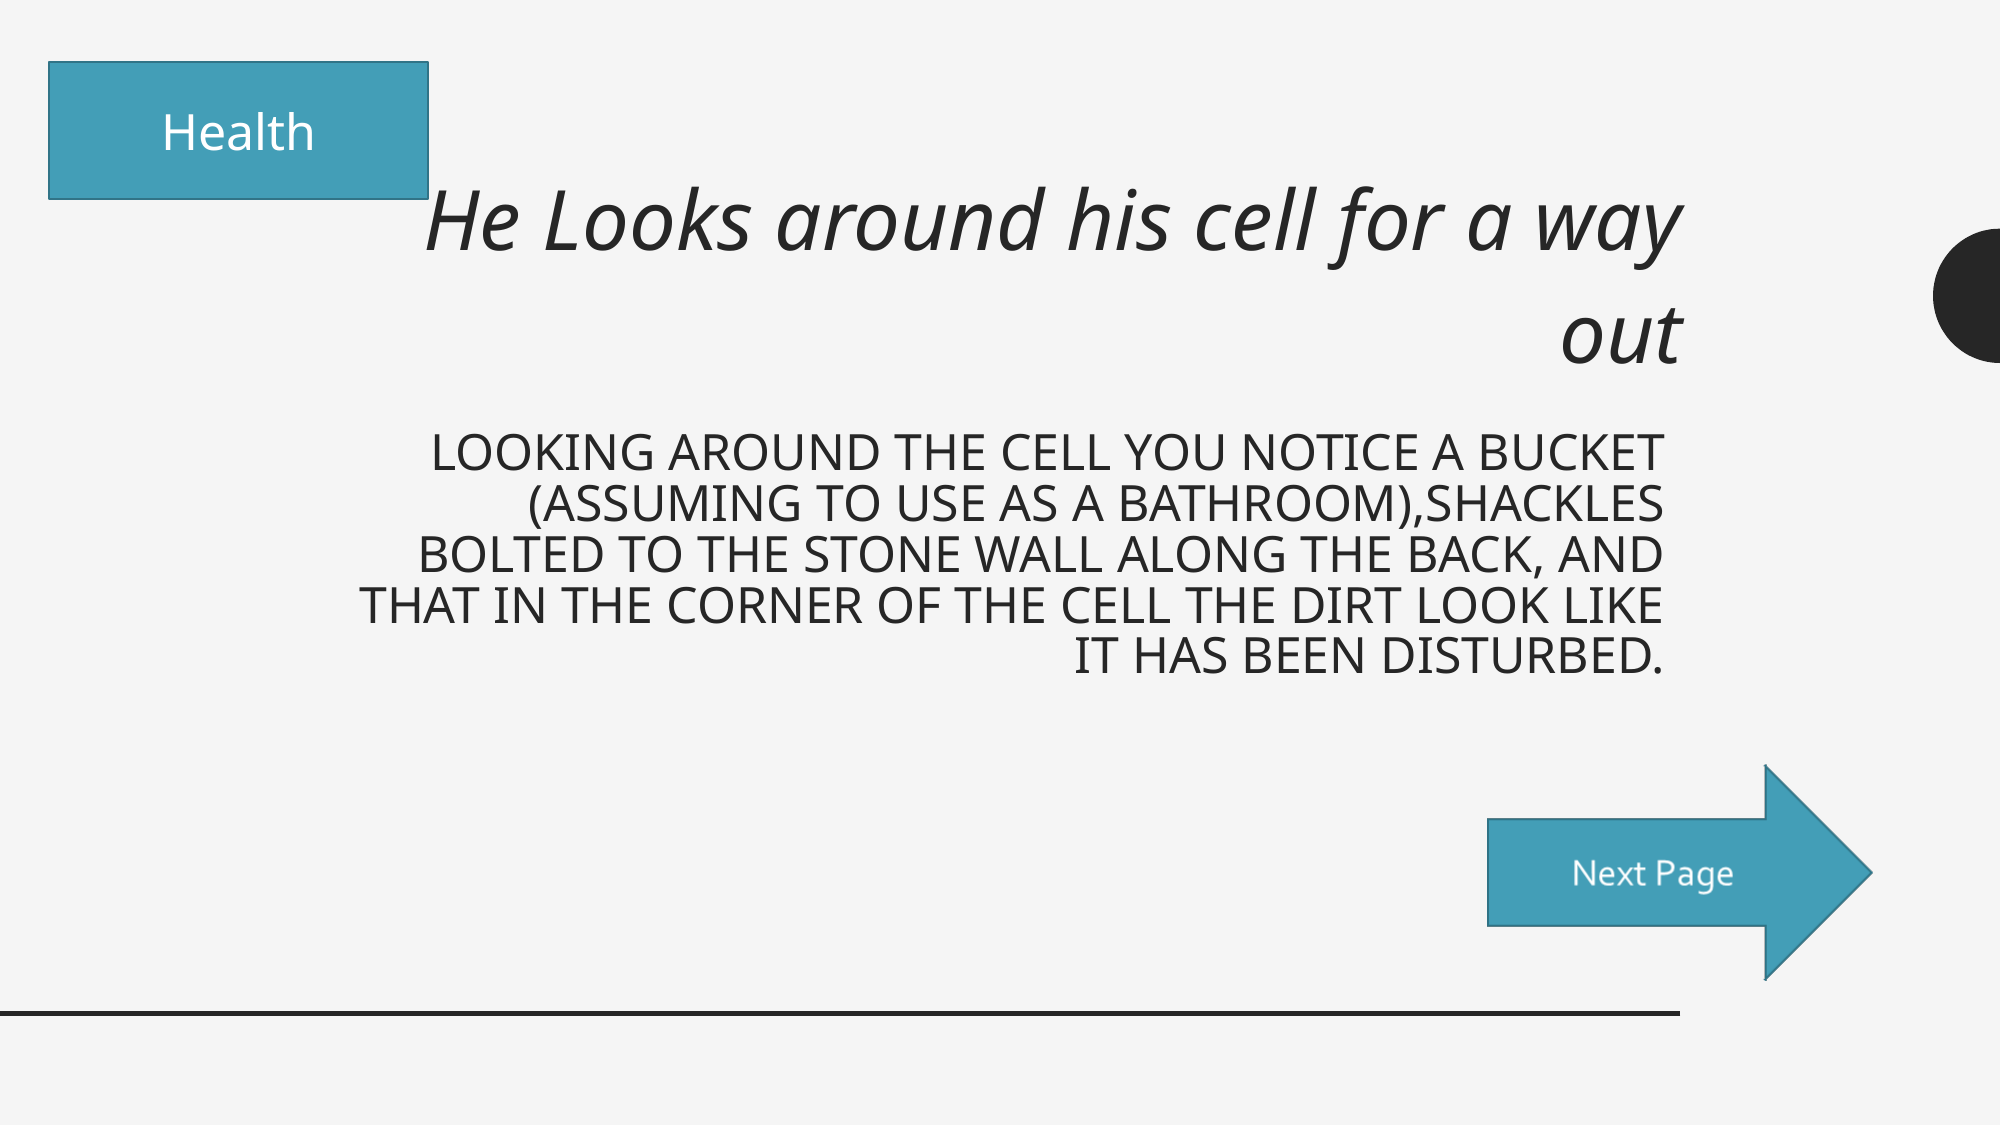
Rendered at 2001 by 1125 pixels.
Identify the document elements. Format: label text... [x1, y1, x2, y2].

text_box Health [48, 61, 429, 200]
picture [1486, 761, 1875, 984]
list He Looks around his cell for a way out [319, 228, 1698, 363]
title Looking around the cell you notice a bucket (assuming to use as a bathroom),shackles bolted to the stone wall along the back, and that in the corner of the cell the dirt look like it has been disturbed. [319, 421, 1681, 961]
